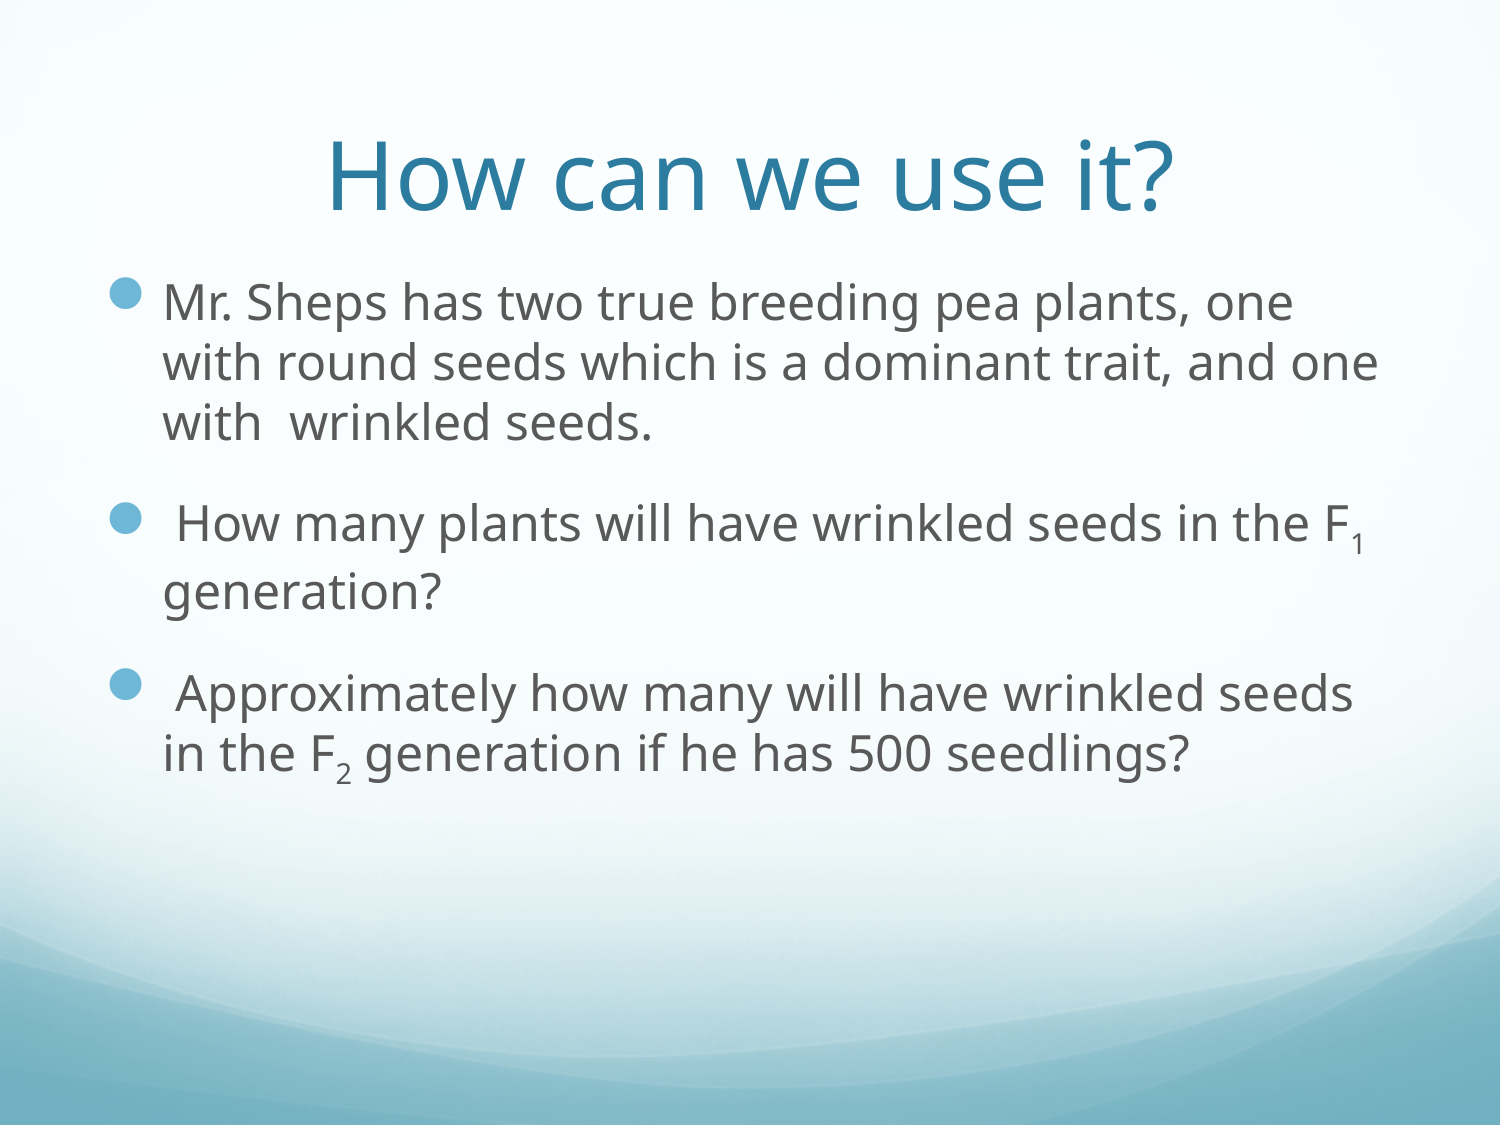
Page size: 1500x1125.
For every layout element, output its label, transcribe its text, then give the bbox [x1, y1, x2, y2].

list Mr. Sheps has two true breeding pea plants, one with round seeds which is a dominant trait, and one with wrinkled seeds. How many plants will have wrinkled seeds in the F1 generation? Approximately how many will have wrinkled seeds in the F2 generation if he has 500 seedlings? [90, 262, 1410, 975]
title How can we use it? [90, 17, 1410, 237]
